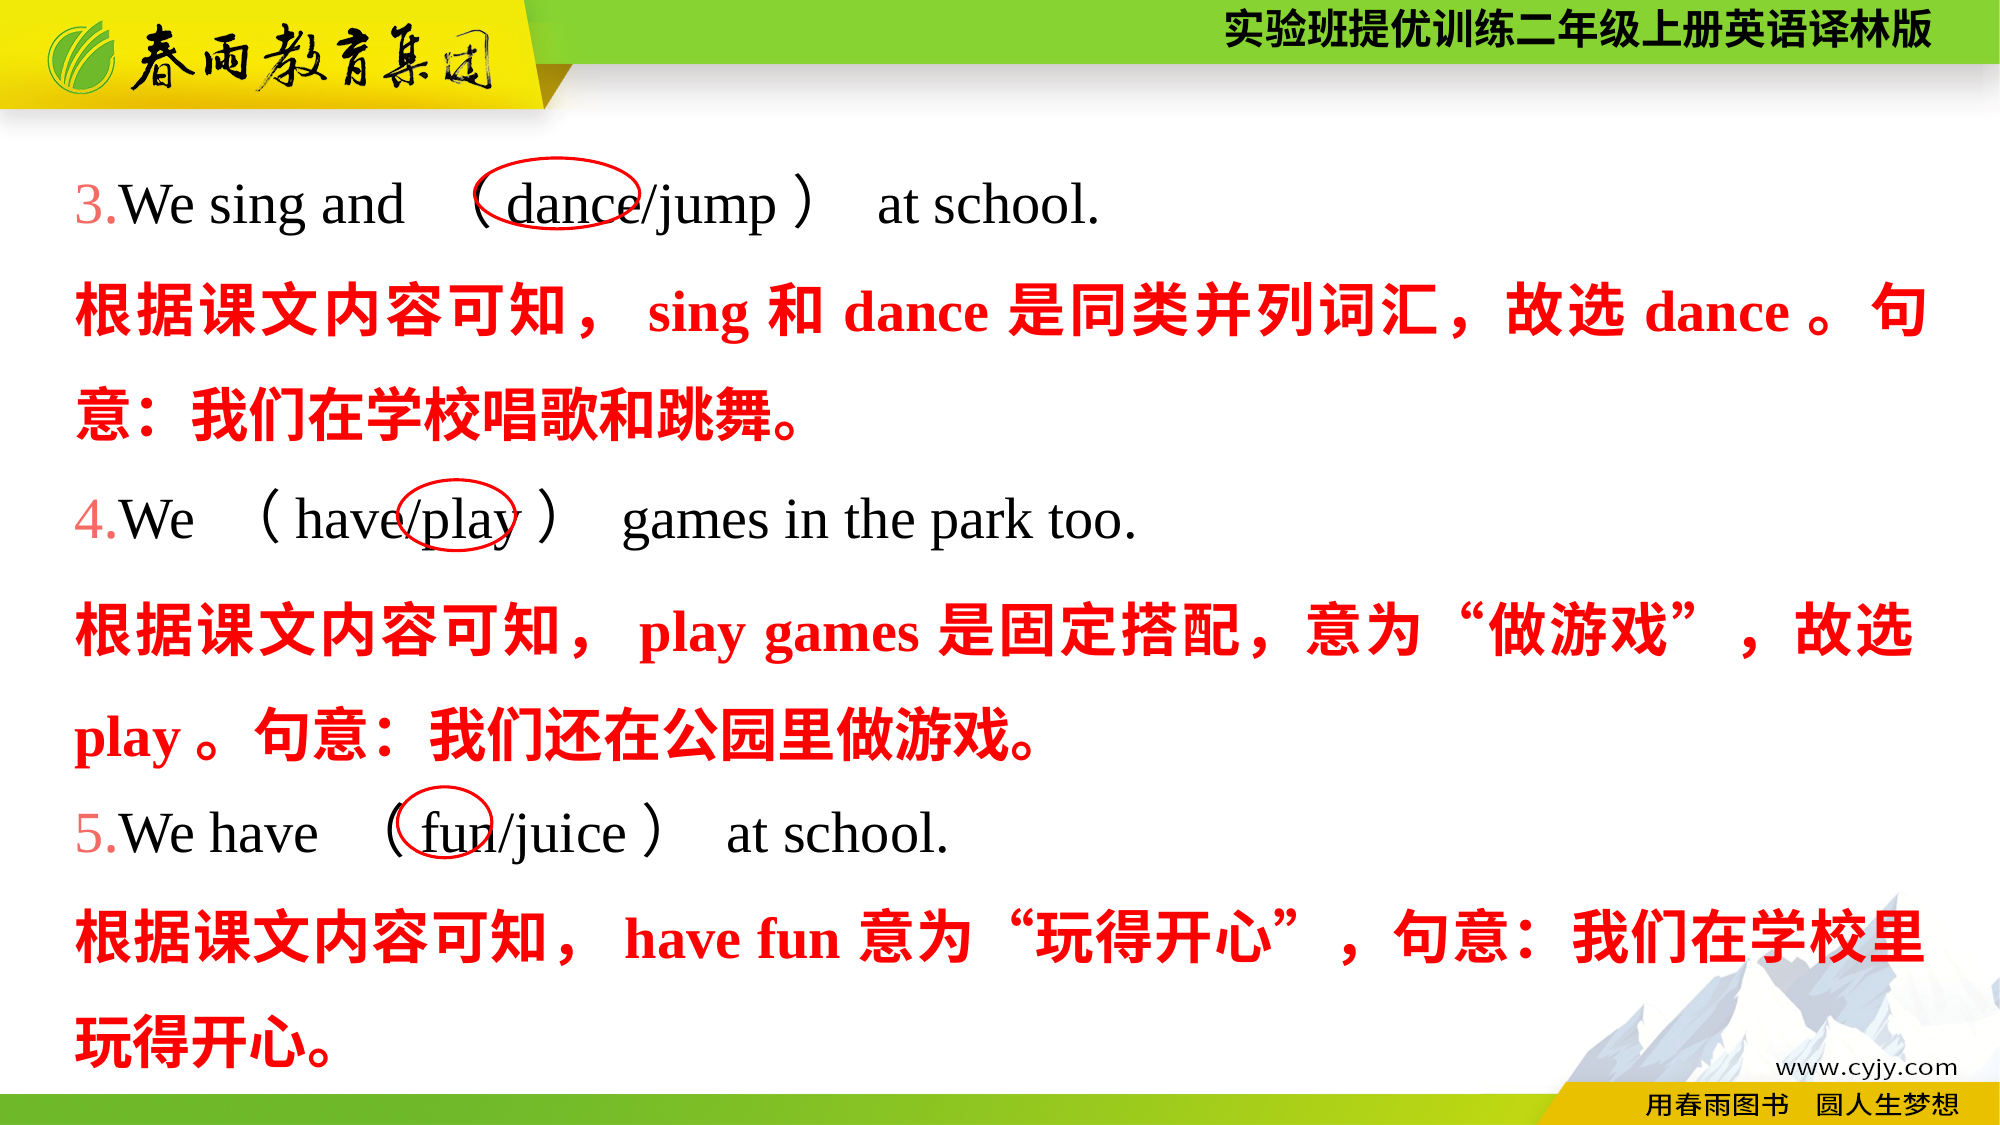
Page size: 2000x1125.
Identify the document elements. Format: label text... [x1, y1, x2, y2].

text_box 根据课文内容可知，sing和dance是同类并列词汇，故选dance。句意：我们在学校唱歌和跳舞。 [59, 230, 1944, 456]
text_box [474, 157, 640, 229]
list 3.We sing and （dance/jump） at school. 4.We （have/play） games in the park too. 5.We have （fun/juice） at school. [59, 456, 1944, 550]
text_box 根据课文内容可知，play games是固定搭配，意为“做游戏”，故选play。句意：我们还在公园里做游戏。 [59, 550, 1944, 776]
text_box [397, 479, 516, 550]
picture [0, 0, 2000, 1125]
text_box 根据课文内容可知，have fun意为“玩得开心”，句意：我们在学校里玩得开心。 [59, 857, 1944, 1083]
text_box [397, 786, 492, 857]
list 3.We sing and （dance/jump） at school. 4.We （have/play） games in the park too. 5.We have （fun/juice） at school. [59, 776, 1944, 857]
list 3.We sing and （dance/jump） at school. 4.We （have/play） games in the park too. 5.We have （fun/juice） at school. [59, 122, 1944, 230]
